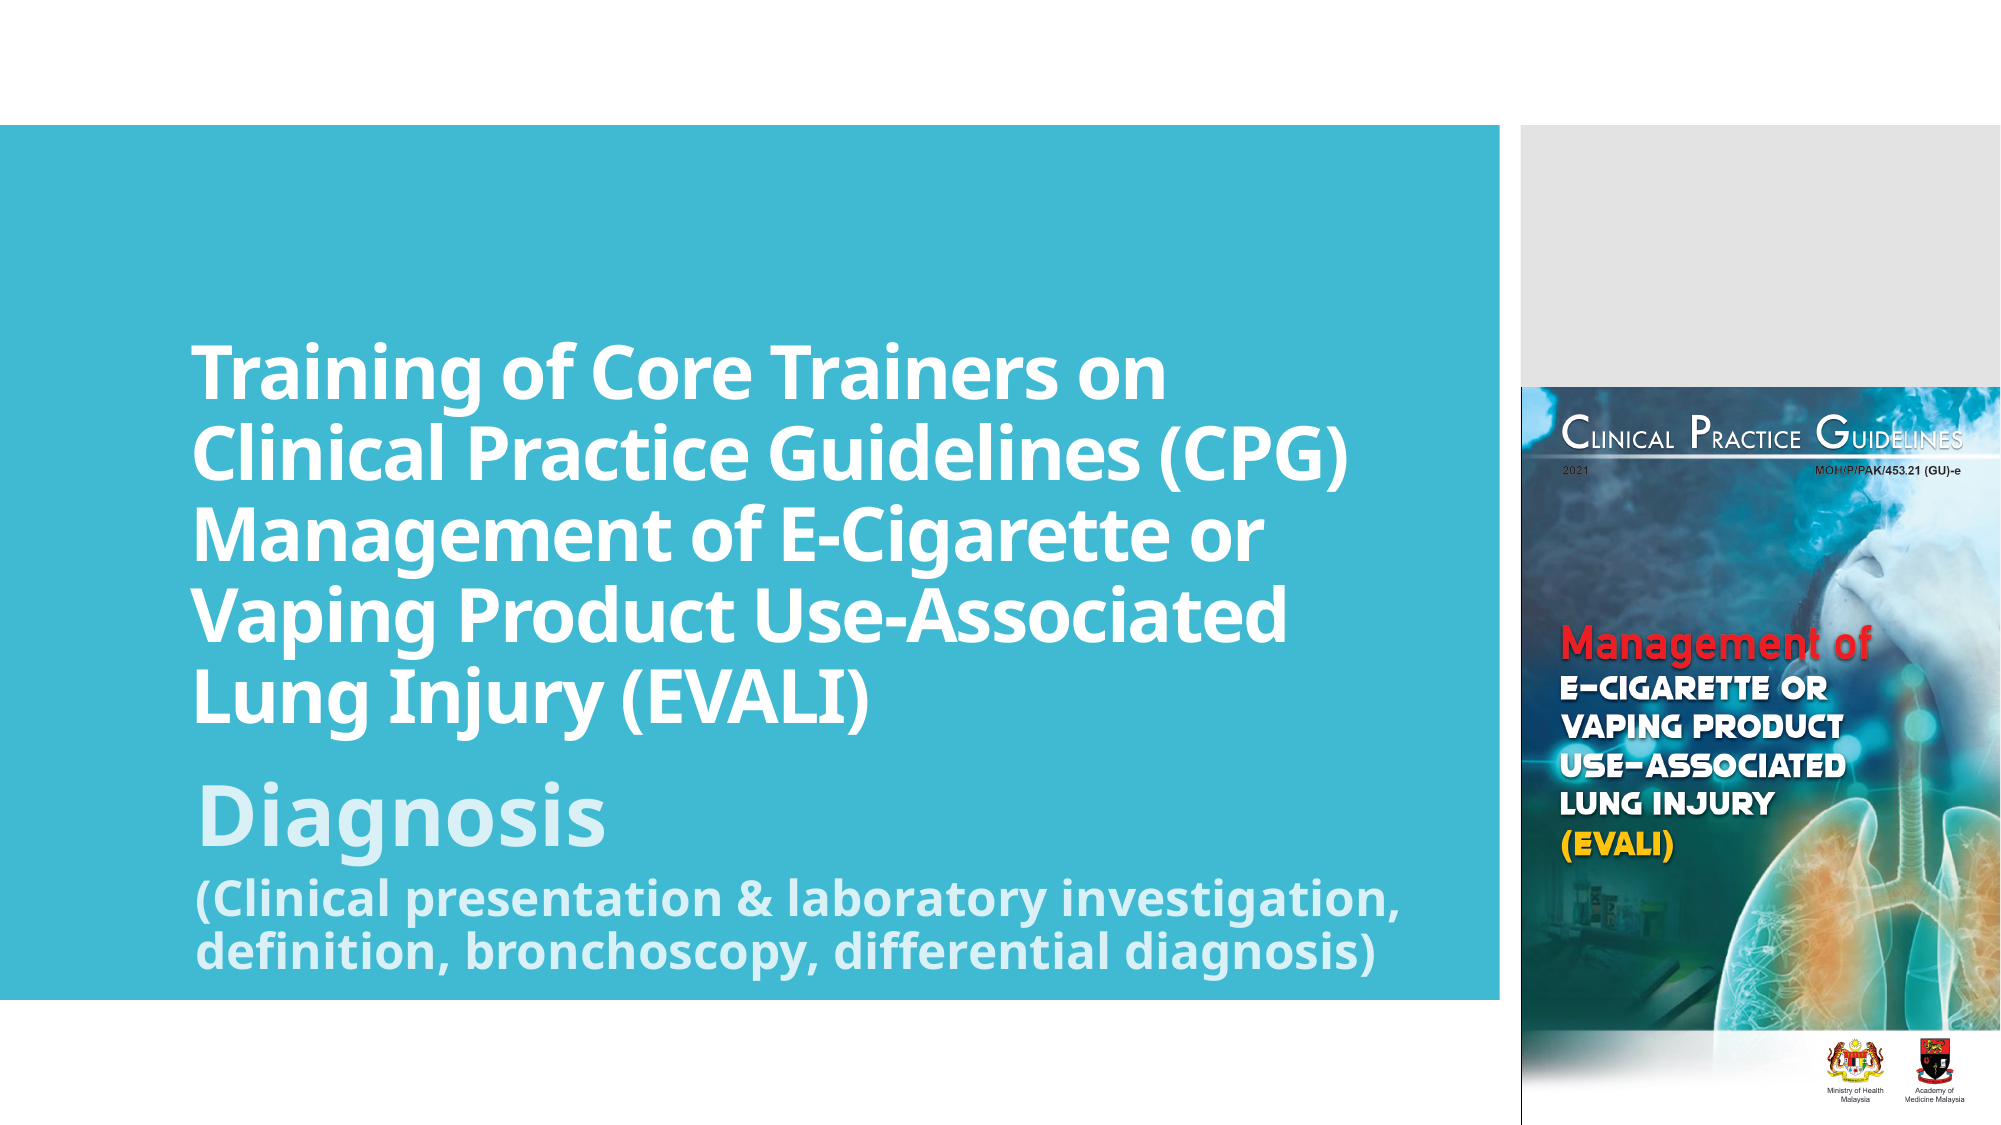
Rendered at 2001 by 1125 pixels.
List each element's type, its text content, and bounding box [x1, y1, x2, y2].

subtitle Diagnosis (Clinical presentation & laboratory investigation, definition, bronchoscopy, differential diagnosis) [180, 766, 1450, 997]
picture [1964, 386, 1974, 408]
title Training of Core Trainers on Clinical Practice Guidelines (CPG) Management of E-Cigarette or Vaping Product Use-Associated Lung Injury (EVALI) [175, 213, 1406, 747]
picture [1520, 386, 2000, 1125]
picture [1875, 391, 1883, 396]
picture [1873, 416, 1886, 423]
